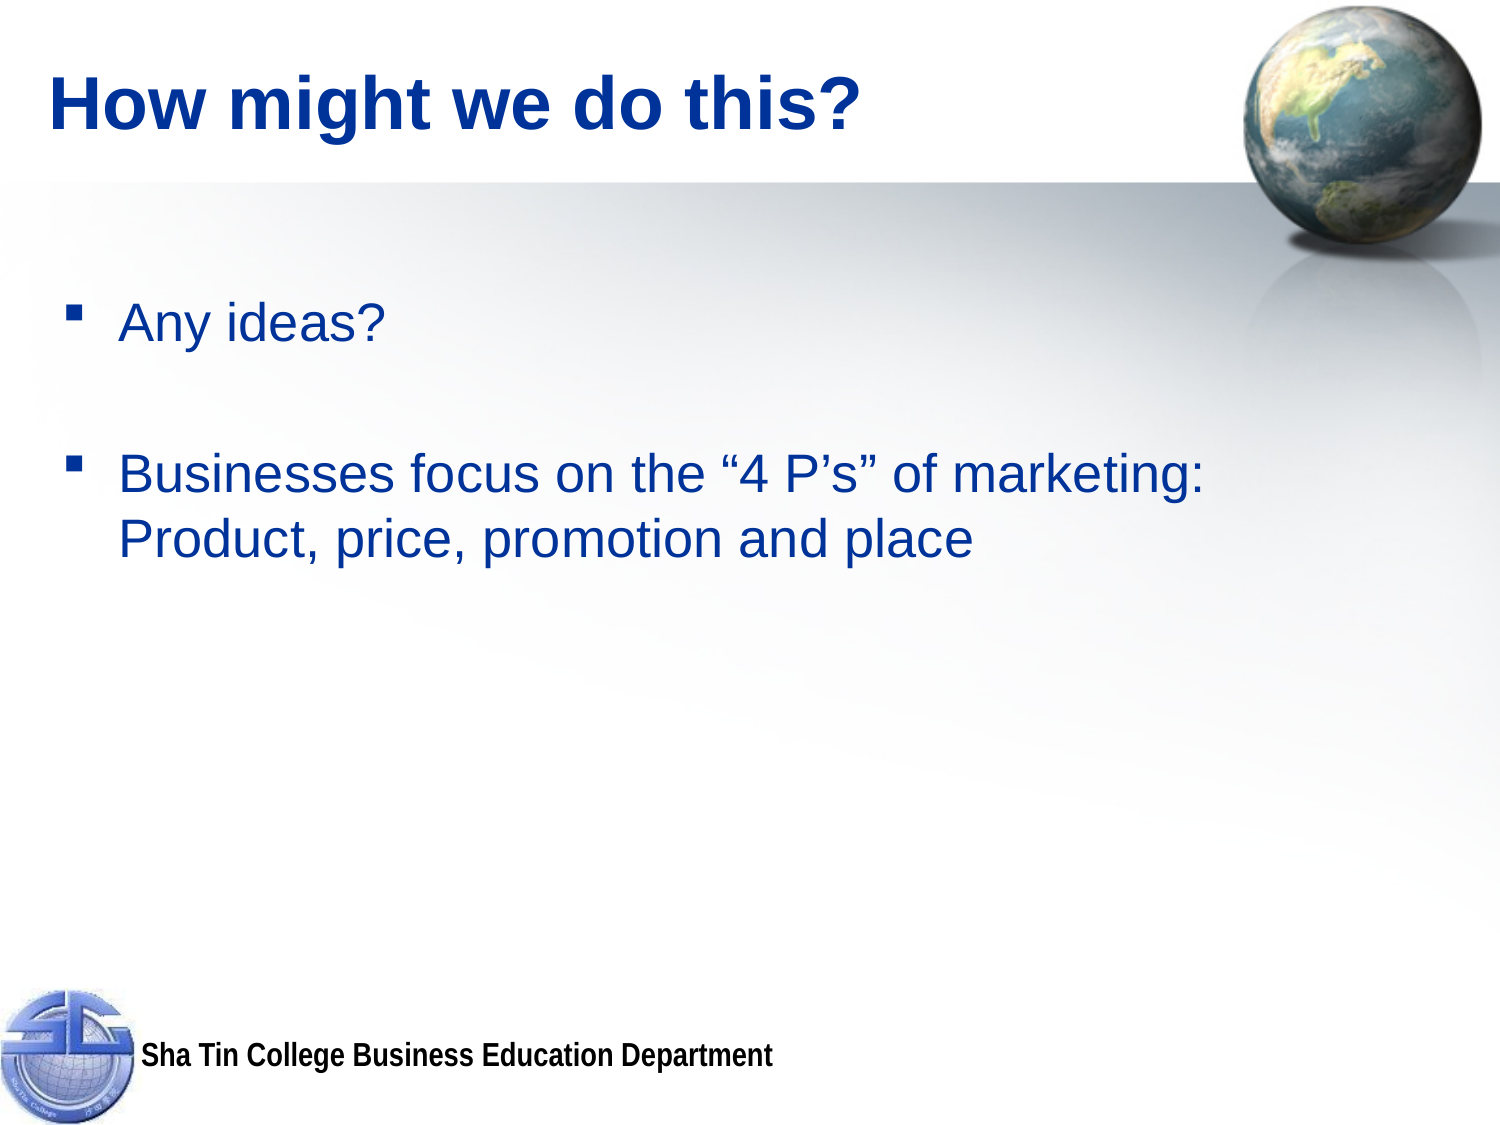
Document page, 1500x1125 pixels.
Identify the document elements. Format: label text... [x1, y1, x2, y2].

title How might we do this? [33, 30, 1228, 170]
list Any ideas? Businesses focus on the “4 P’s” of marketing: Product, price, promotion and place [46, 279, 1416, 971]
picture [0, 0, 1500, 1125]
